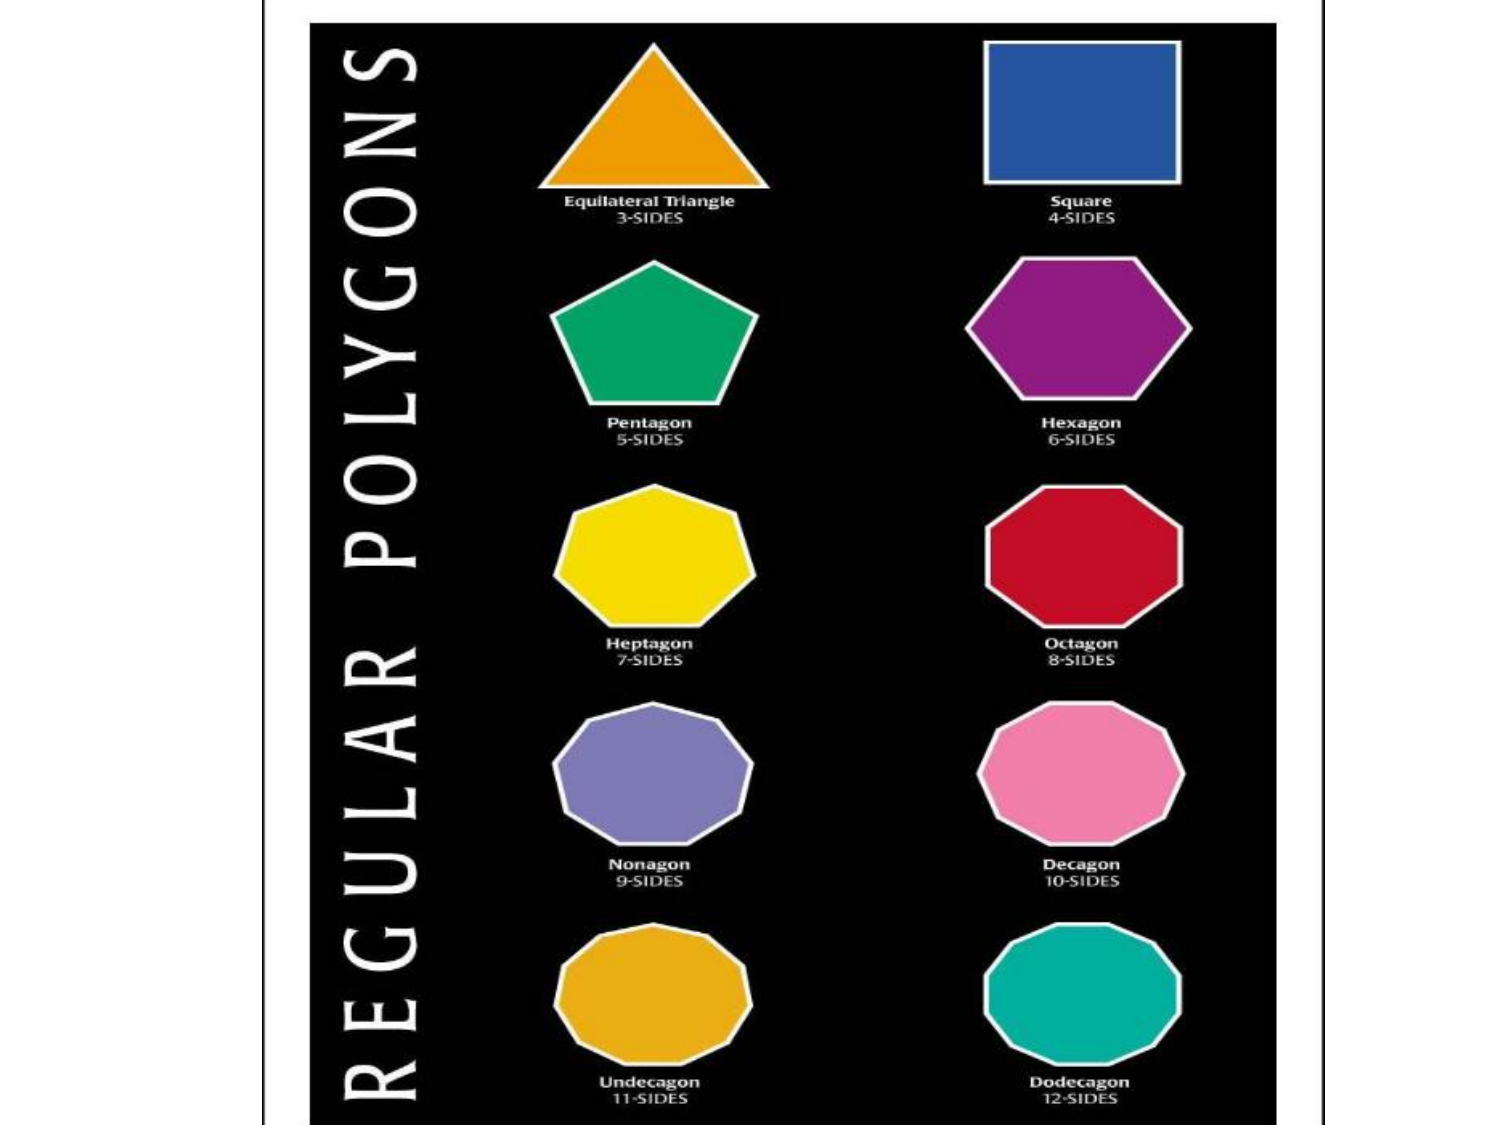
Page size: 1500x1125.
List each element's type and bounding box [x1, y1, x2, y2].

list [262, 0, 1326, 1125]
